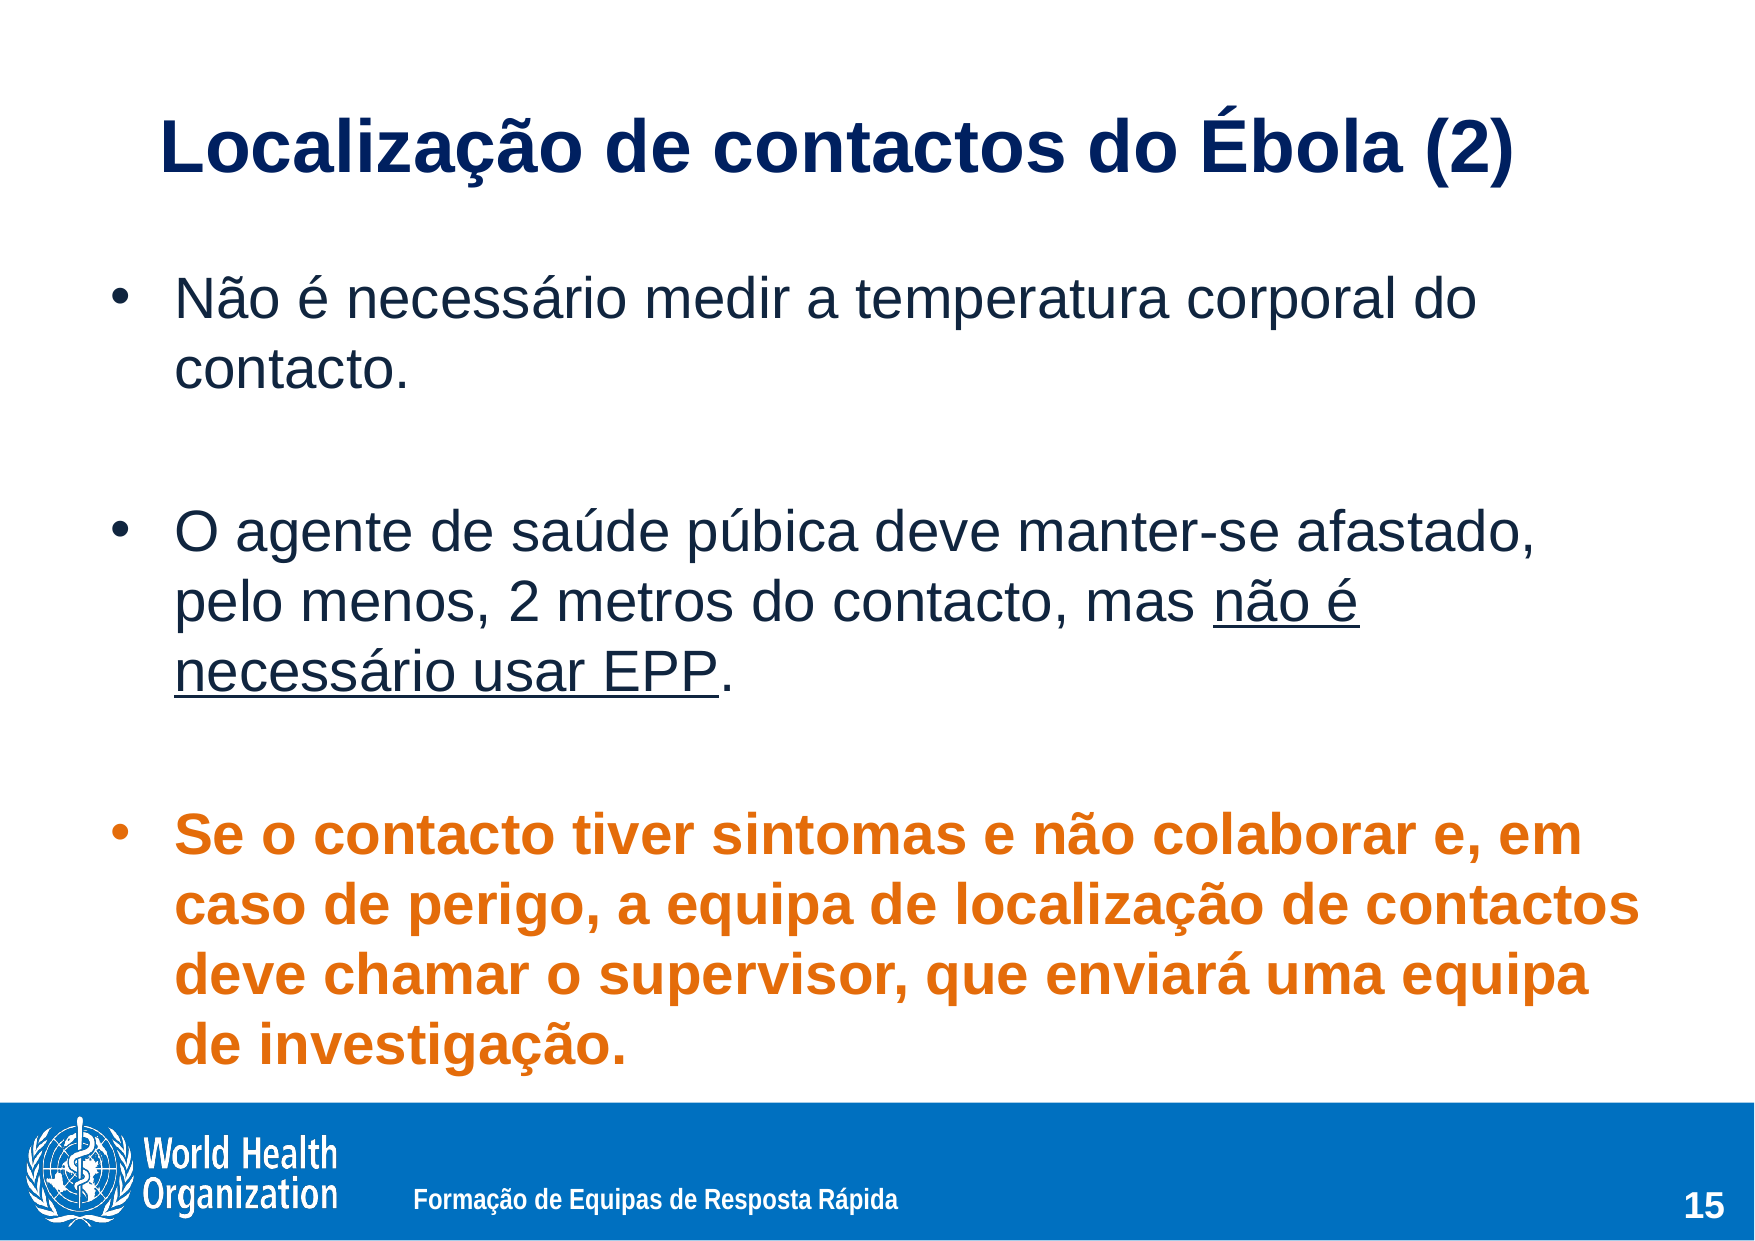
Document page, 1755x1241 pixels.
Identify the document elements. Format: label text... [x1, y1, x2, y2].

text_box Localização de contactos do Ébola (2) [144, 89, 1537, 195]
list Não é necessário medir a temperatura corporal do contacto. O agente de saúde púbica deve manter-se afastado, pelo menos, 2 metros do contacto, mas não é necessário usar EPP. Se o contacto tiver sintomas e não colaborar e, em caso de perigo, a equipa de localização de contactos deve chamar o supervisor, que enviará uma equipa de investigação. [92, 251, 1672, 1070]
picture [25, 1116, 337, 1227]
